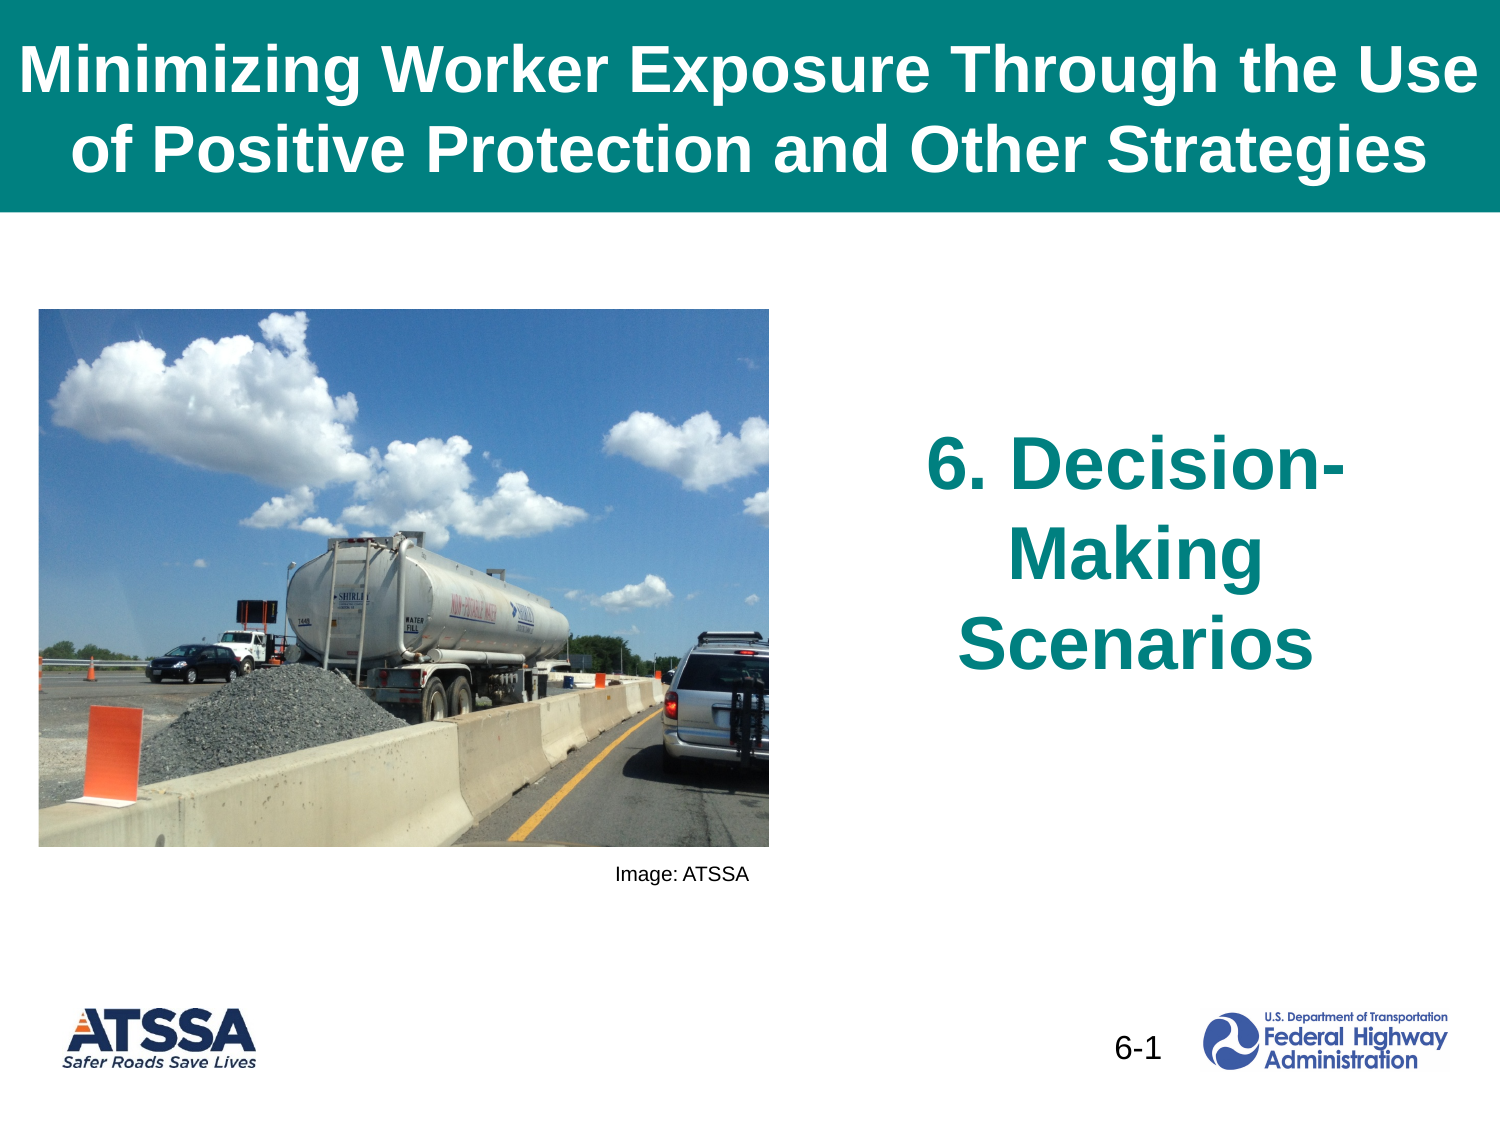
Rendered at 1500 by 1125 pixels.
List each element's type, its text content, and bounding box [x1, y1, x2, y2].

picture [1200, 1008, 1450, 1072]
title 6. Decision-Making Scenarios [814, 323, 1459, 777]
text_box Minimizing Worker Exposure Through the Use of Positive Protection and Other Strategies [0, 0, 1500, 213]
picture [38, 308, 770, 847]
picture [62, 1008, 256, 1068]
text_box Image: ATSSA [600, 853, 800, 894]
